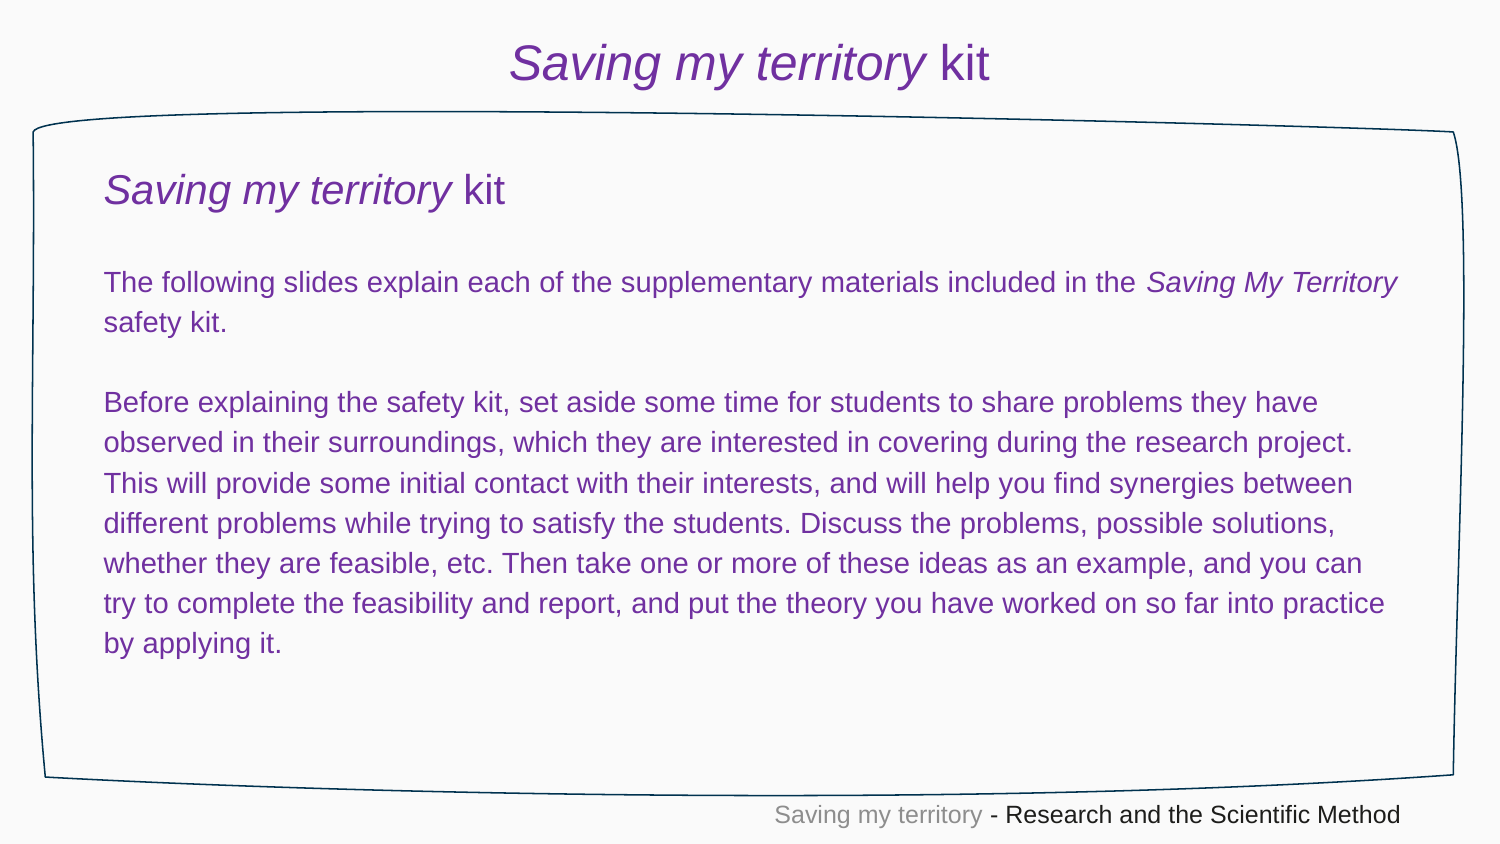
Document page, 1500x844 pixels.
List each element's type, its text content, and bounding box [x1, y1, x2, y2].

list The following slides explain each of the supplementary materials included in the Saving My Territory safety kit. Before explaining the safety kit, set aside some time for students to share problems they have observed in their surroundings, which they are interested in covering during the research project. This will provide some initial contact with their interests, and will help you find synergies between different problems while trying to satisfy the students. Discuss the problems, possible solutions, whether they are feasible, etc. Then take one or more of these ideas as an example, and you can try to complete the feasibility and report, and put the theory you have worked on so far into practice by applying it. [88, 242, 1417, 747]
text_box Saving my territory - Research and the Scientific Method [88, 790, 1417, 844]
text_box Saving my territory kit [88, 147, 1417, 234]
text_box Saving my territory kit [0, 20, 1499, 106]
text_box [32, 111, 1464, 790]
